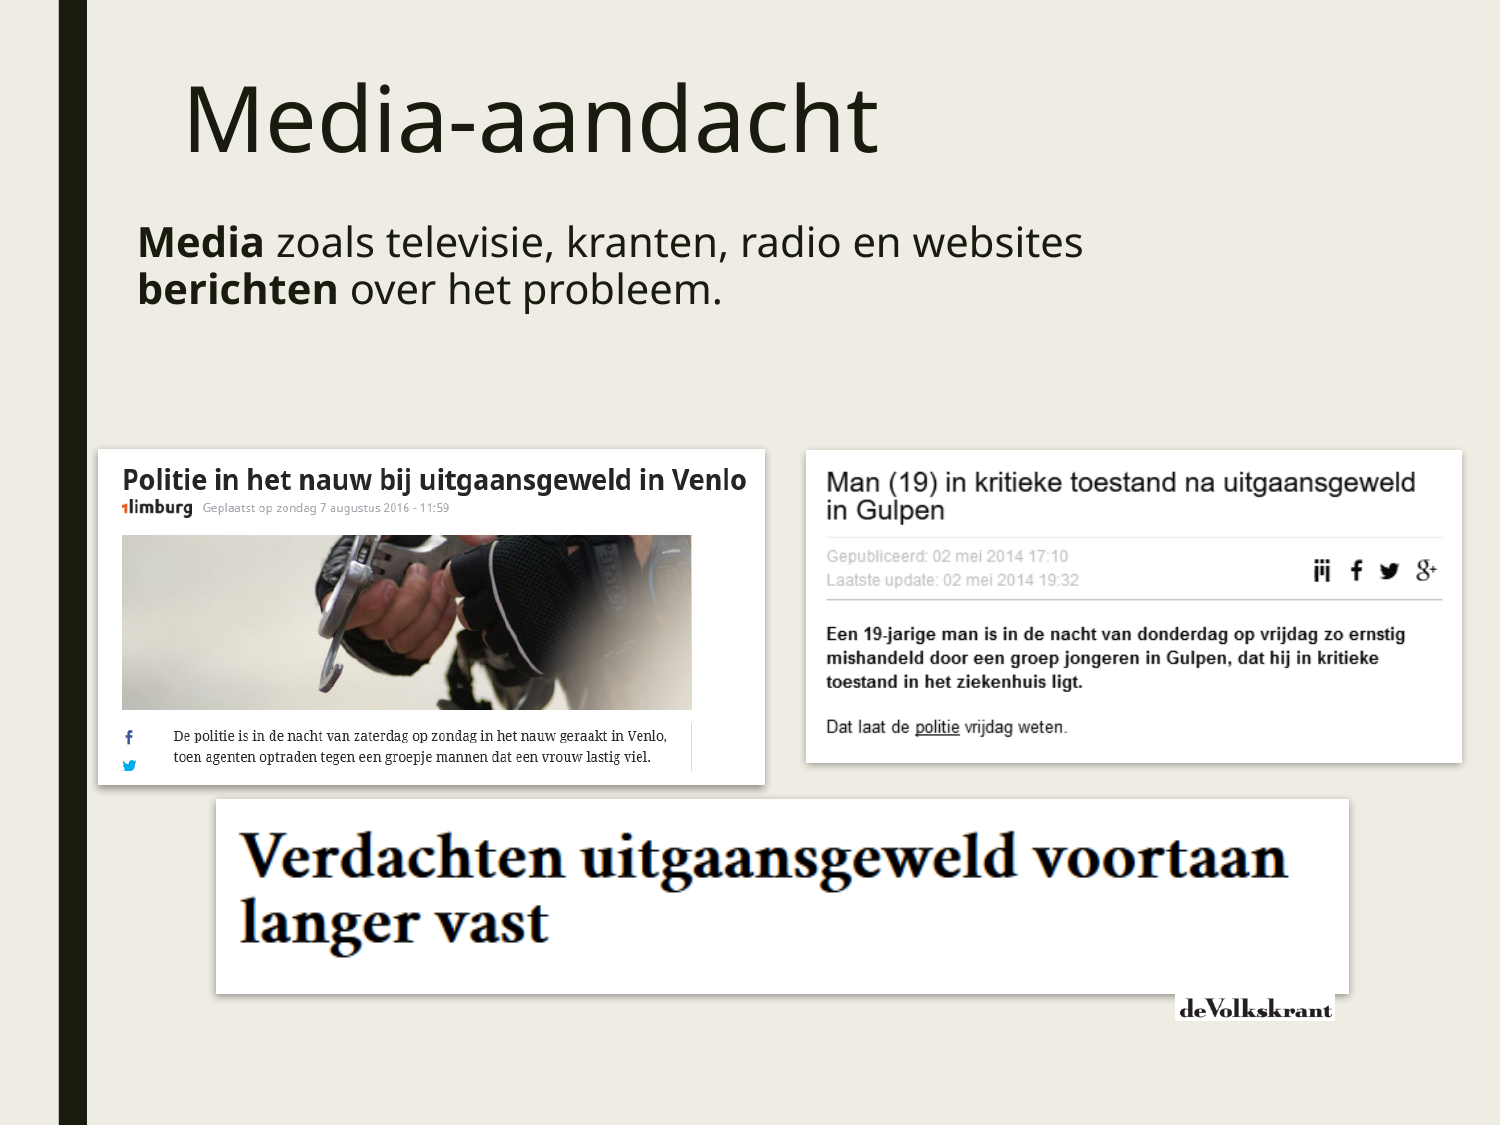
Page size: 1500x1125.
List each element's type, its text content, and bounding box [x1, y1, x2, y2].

picture [112, 463, 750, 771]
picture [1175, 994, 1335, 1021]
list Media zoals televisie, kranten, radio en websites berichten over het probleem. [121, 212, 1304, 400]
picture [230, 813, 1335, 980]
title Media-aandacht [167, 66, 1349, 180]
picture [820, 464, 1448, 749]
